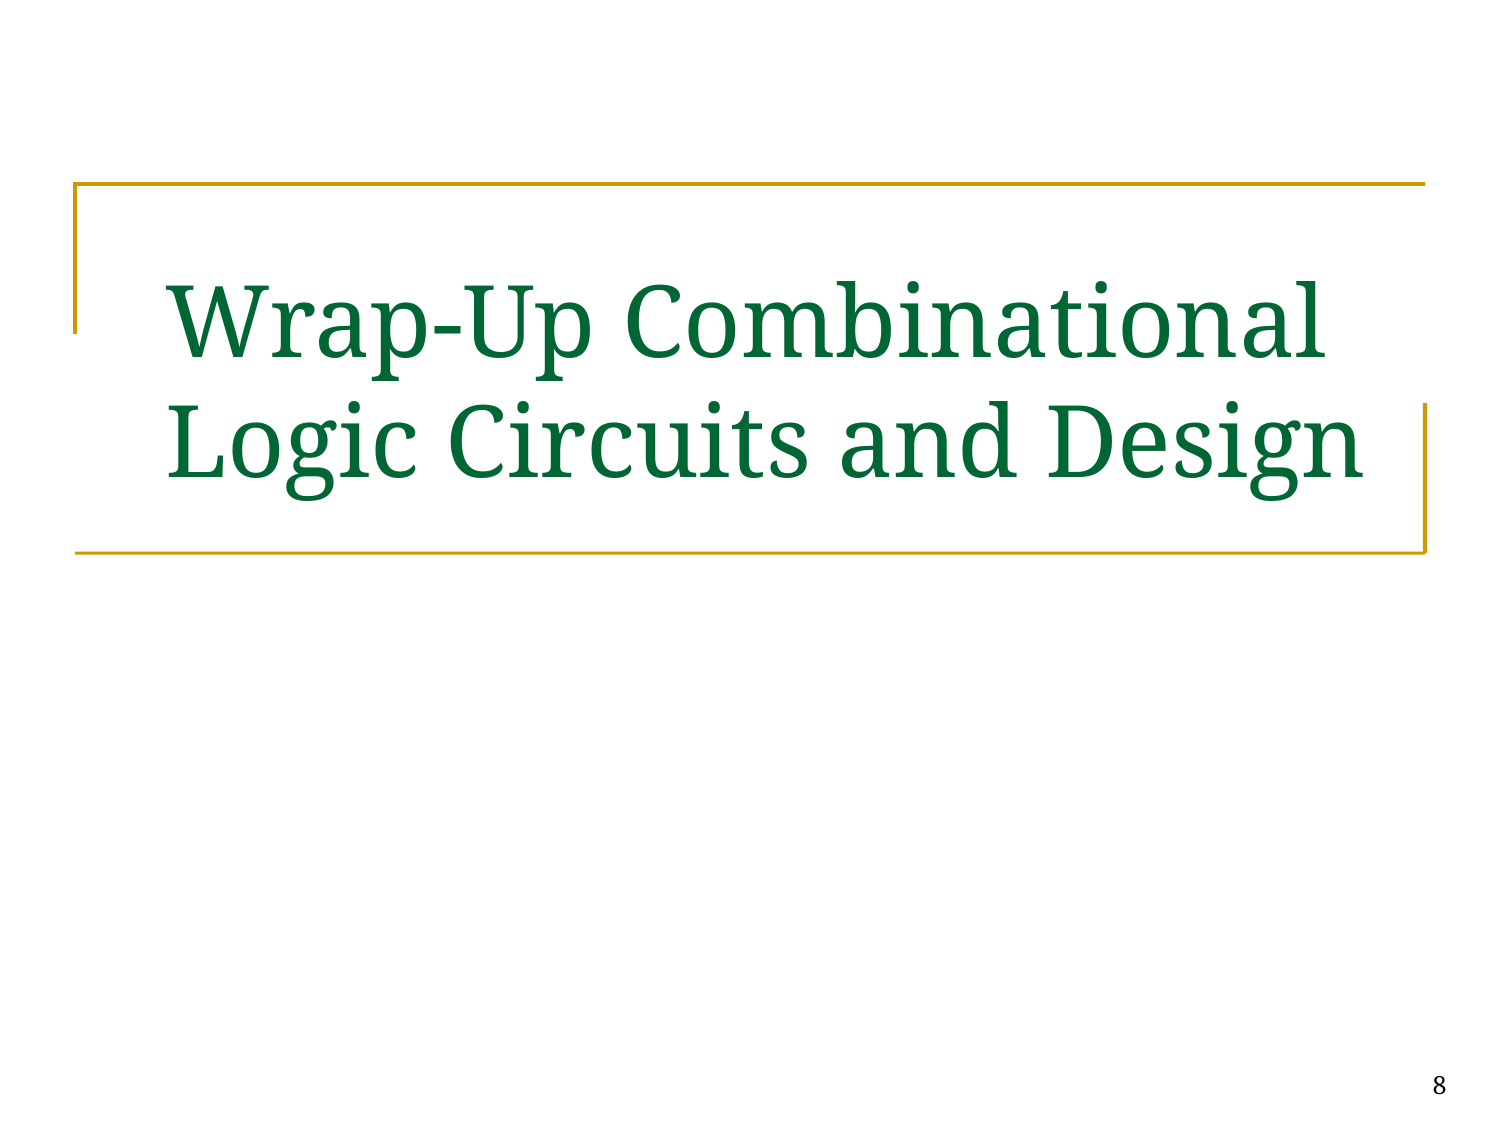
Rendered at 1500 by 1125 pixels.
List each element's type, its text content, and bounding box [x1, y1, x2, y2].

title Wrap-Up Combinational Logic Circuits and Design [150, 249, 1450, 538]
slide_number 8 [1111, 1036, 1462, 1112]
